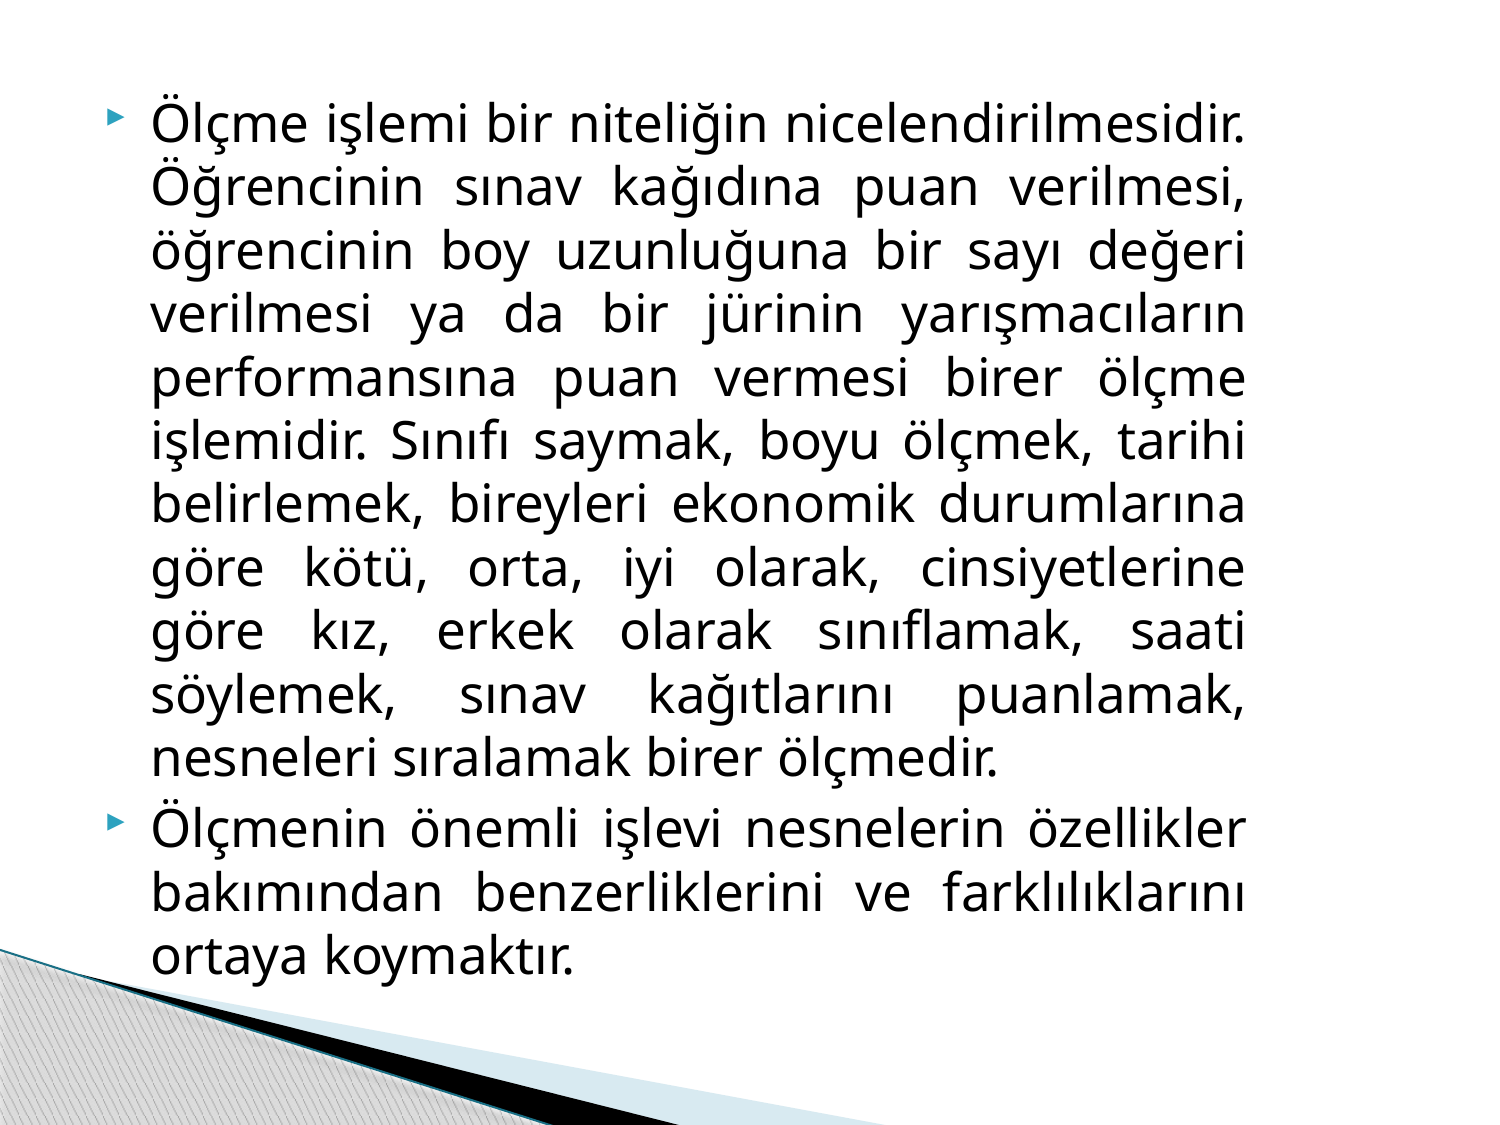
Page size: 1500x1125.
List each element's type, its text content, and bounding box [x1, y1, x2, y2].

list Ölçme işlemi bir niteliğin nicelendirilmesidir. Öğrencinin sınav kağıdına puan verilmesi, öğrencinin boy uzunluğuna bir sayı değeri verilmesi ya da bir jürinin yarışmacıların performansına puan vermesi birer ölçme işlemidir. Sınıfı saymak, boyu ölçmek, tarihi belirlemek, bireyleri ekonomik durumlarına göre kötü, orta, iyi olarak, cinsiyetlerine göre kız, erkek olarak sınıflamak, saati söylemek, sınav kağıtlarını puanlamak, nesneleri sıralamak birer ölçmedir. Ölçmenin önemli işlevi nesnelerin özellikler bakımından benzerliklerini ve farklılıklarını ortaya koymaktır. [75, 82, 1263, 1008]
